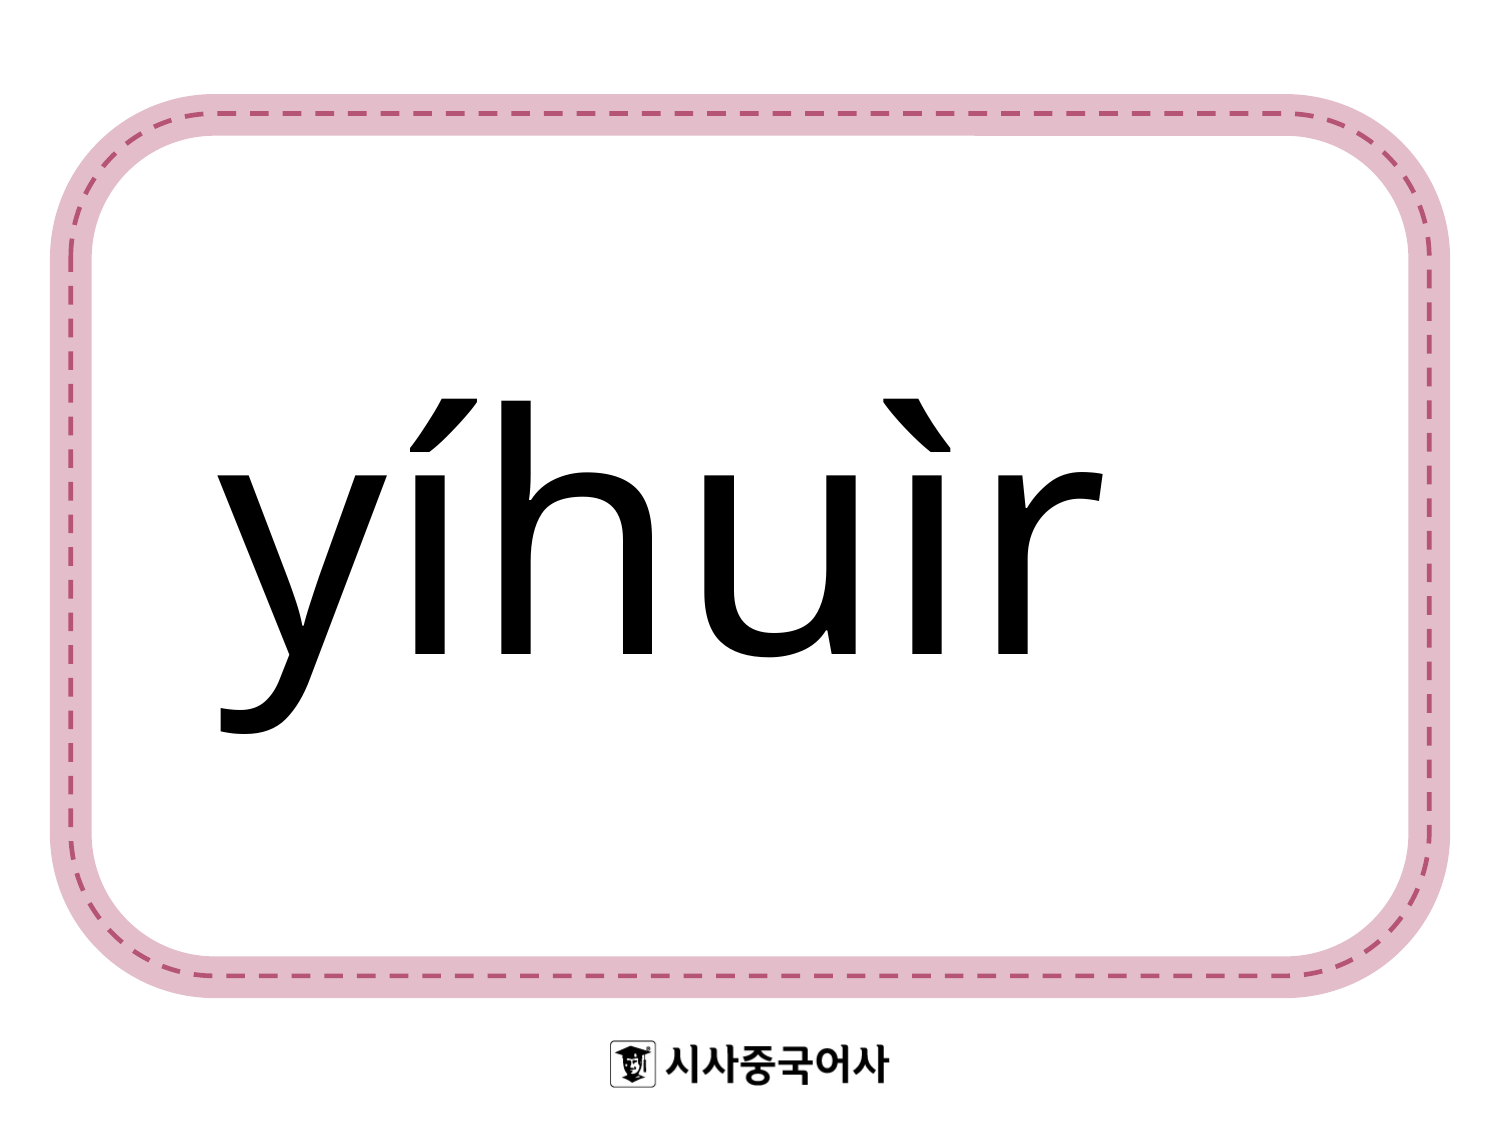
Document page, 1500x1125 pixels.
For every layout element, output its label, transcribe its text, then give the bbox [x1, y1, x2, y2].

picture [602, 1034, 898, 1094]
text_box yíhuìr [145, 189, 1354, 853]
